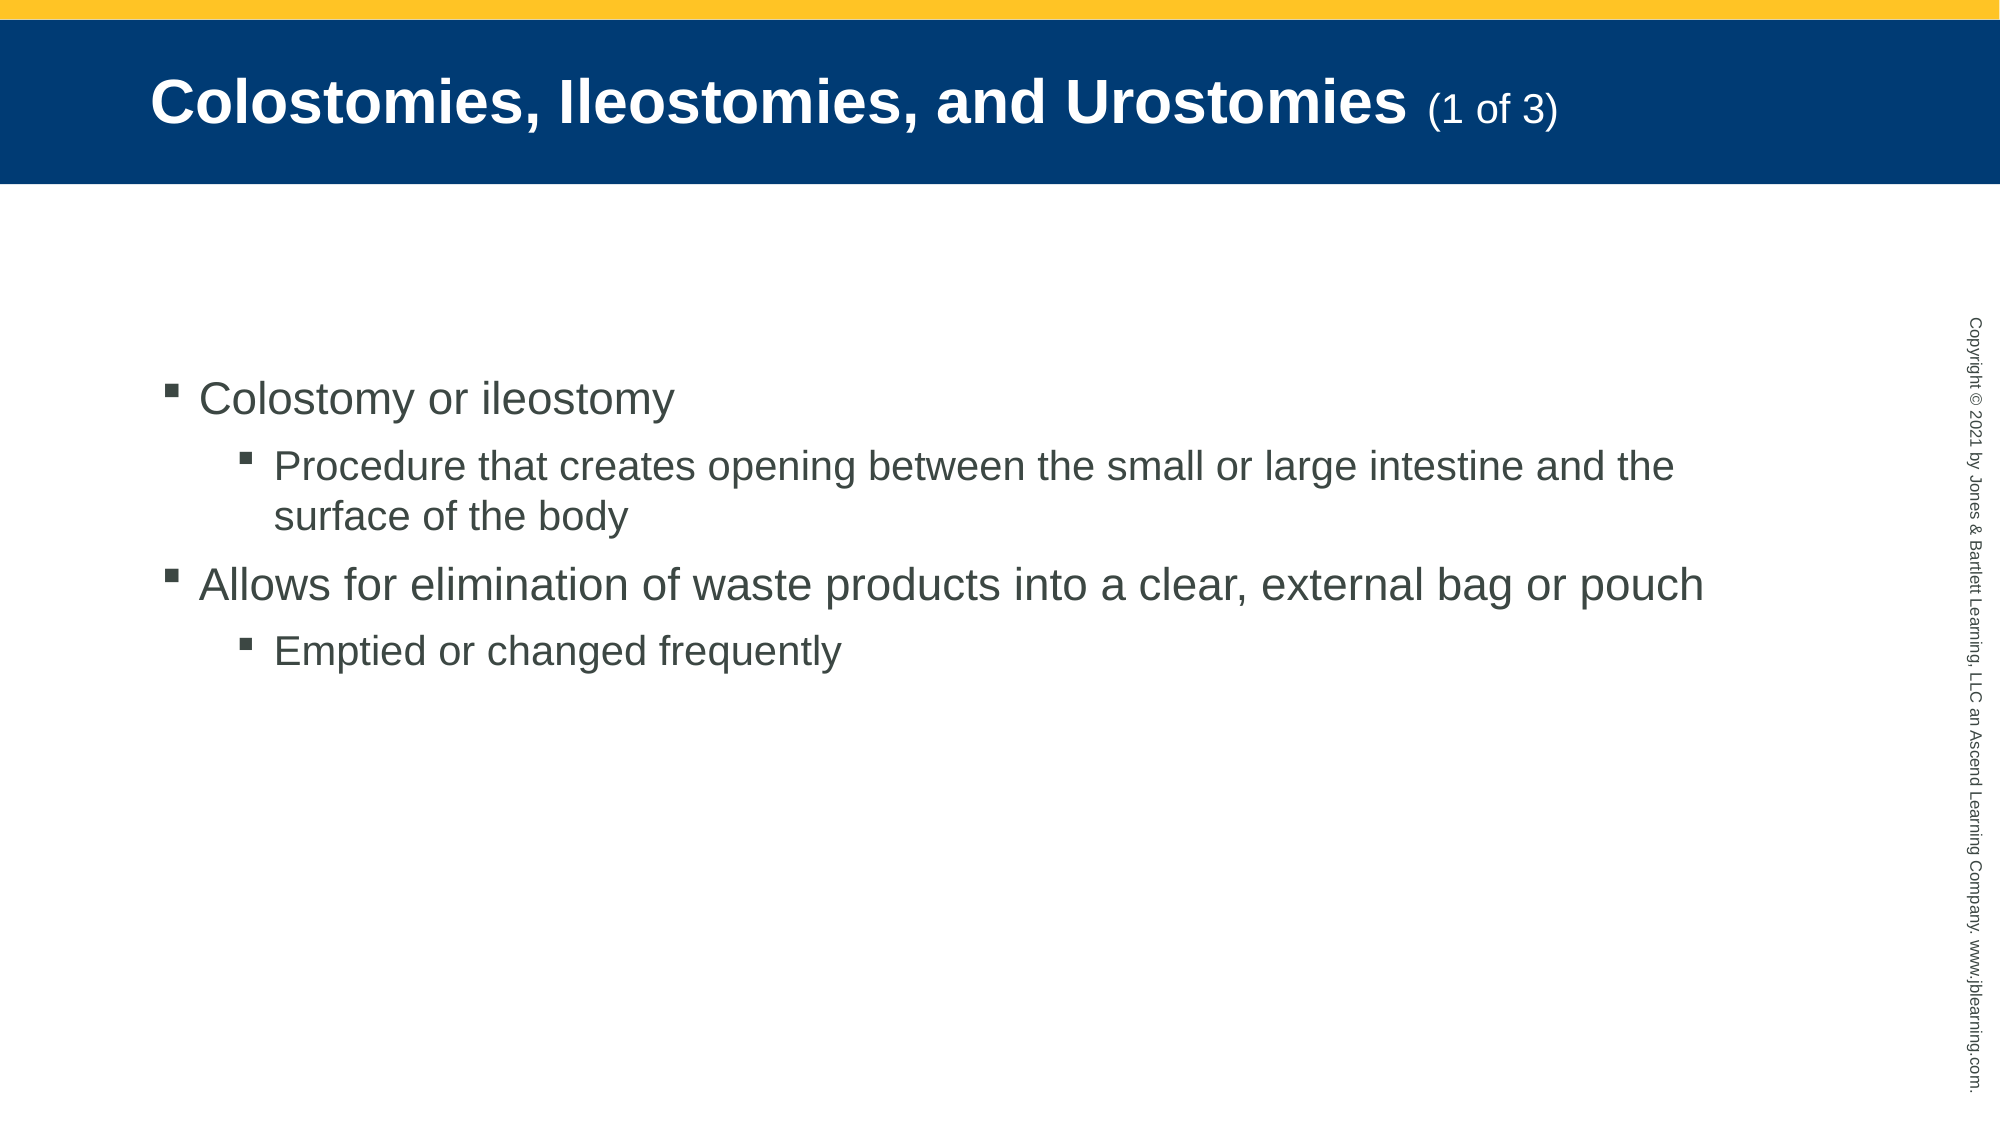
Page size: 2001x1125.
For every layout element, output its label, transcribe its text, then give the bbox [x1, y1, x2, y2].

title Colostomies, Ileostomies, and Urostomies (1 of 3) [0, 19, 2000, 185]
list Colostomy or ileostomy Procedure that creates opening between the small or large intestine and the surface of the body Allows for elimination of waste products into a clear, external bag or pouch Emptied or changed frequently [146, 361, 1859, 1016]
